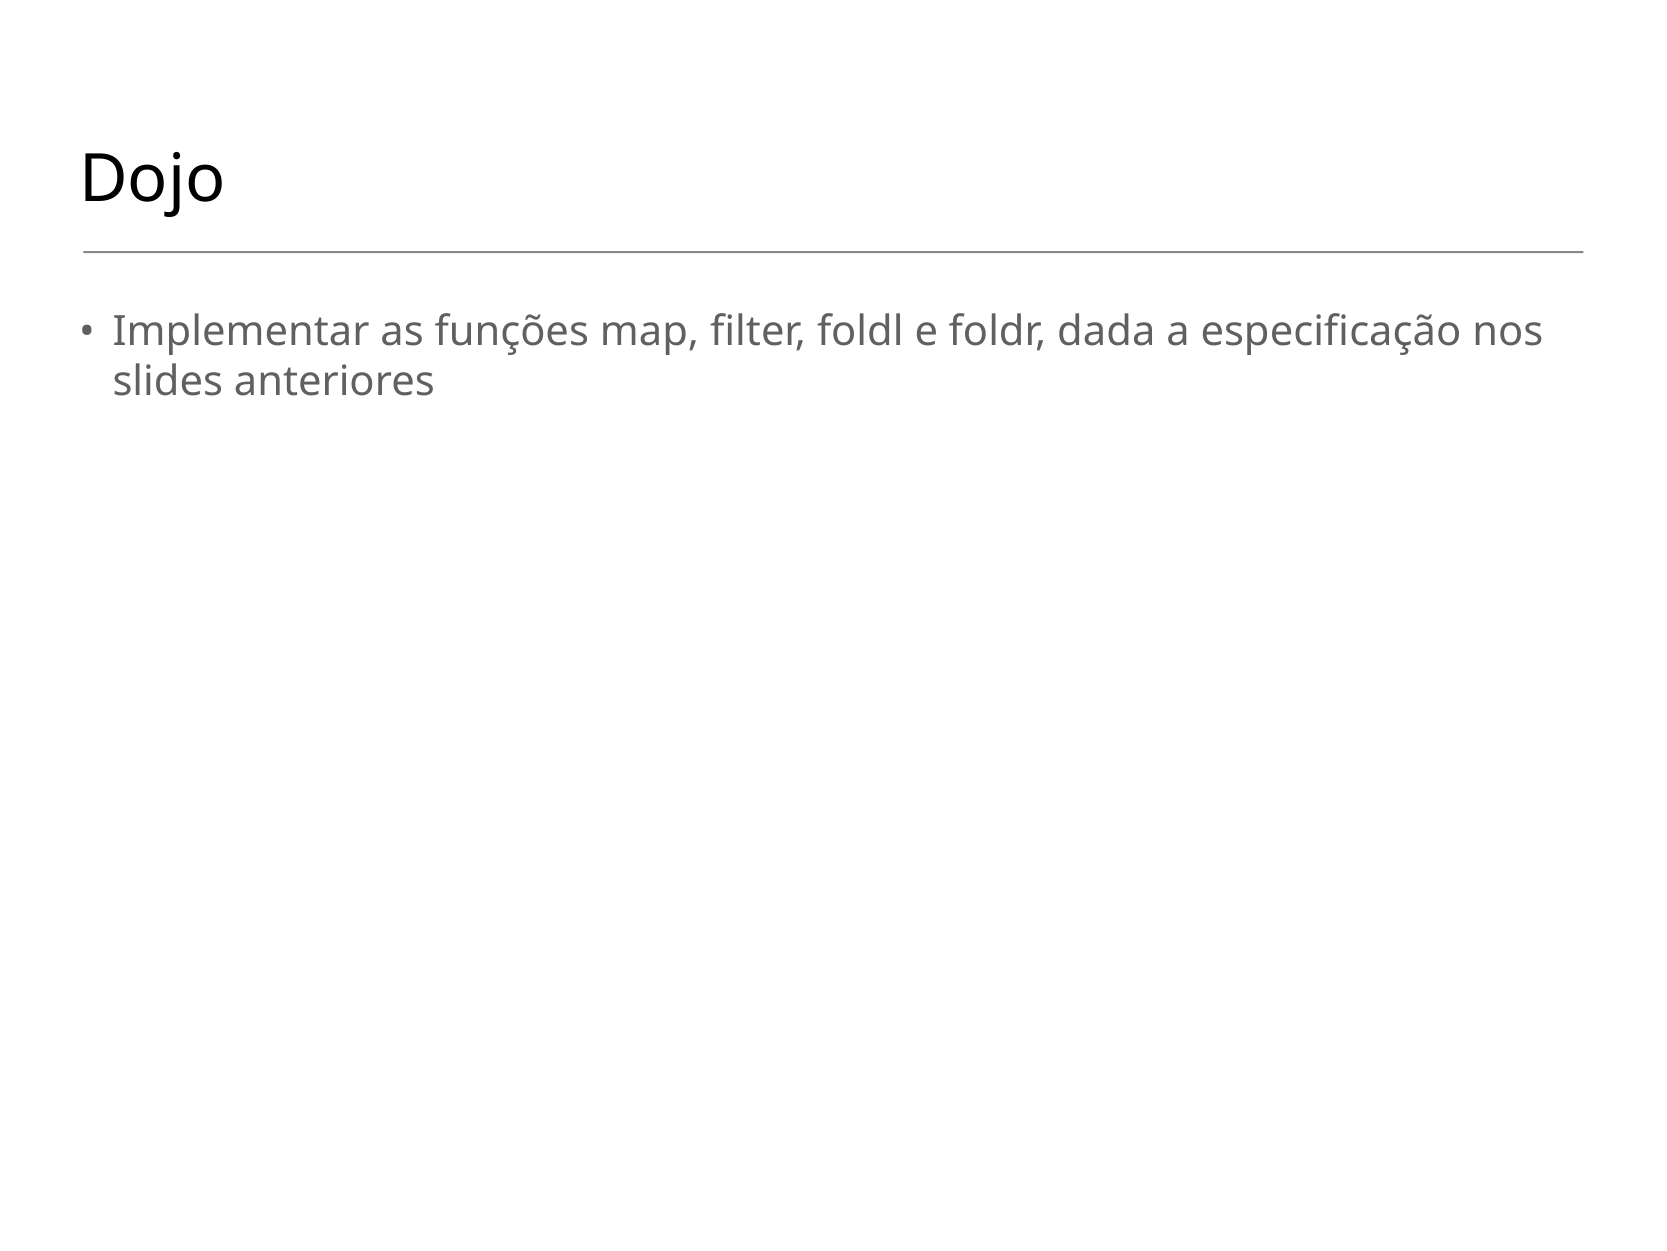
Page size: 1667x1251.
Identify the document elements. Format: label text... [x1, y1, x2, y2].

title Dojo [72, 41, 1594, 221]
list Implementar as funções map, filter, foldl e foldr, dada a especificação nos slides anteriores [72, 297, 1594, 1140]
